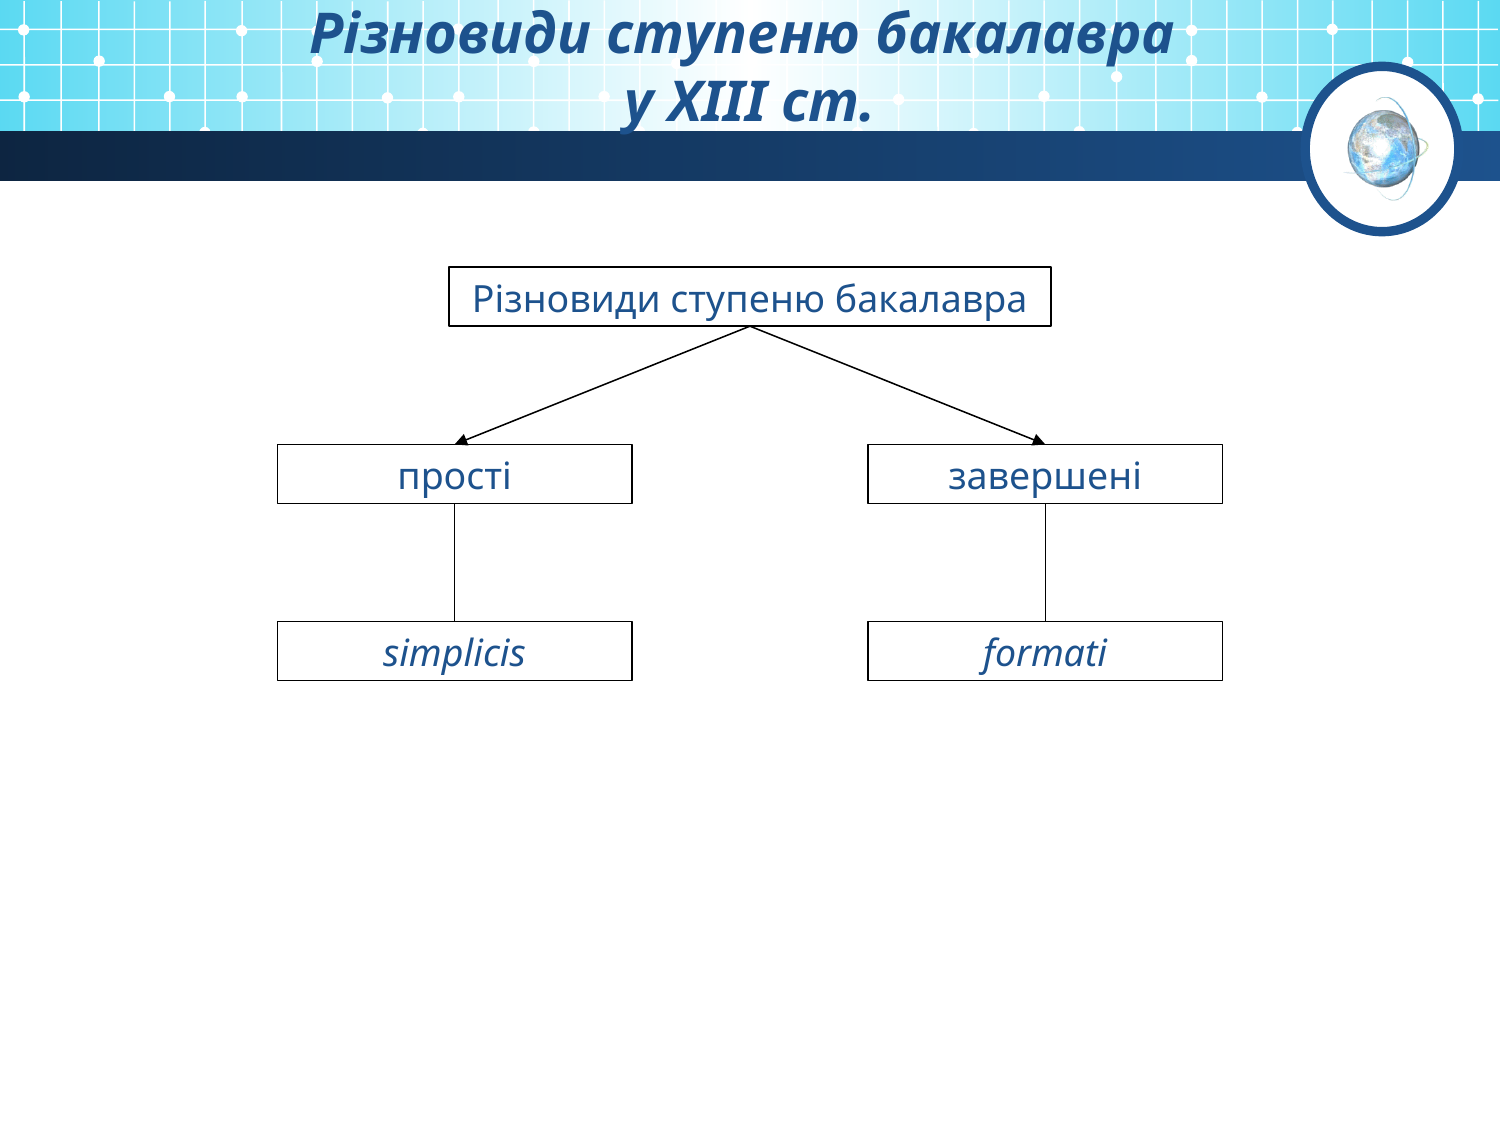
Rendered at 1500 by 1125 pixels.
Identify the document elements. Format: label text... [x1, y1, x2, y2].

text_box прості [277, 444, 632, 504]
picture [1310, 130, 1454, 226]
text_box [749, 325, 1046, 445]
text_box Різновиди ступеню бакалавра [448, 267, 1052, 327]
text_box formati [868, 621, 1223, 681]
text_box завершені [868, 444, 1223, 504]
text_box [454, 325, 748, 445]
text_box simplicis [277, 621, 632, 681]
title Різновиди ступеню бакалавра у ХІІІ ст. [0, 0, 1500, 130]
